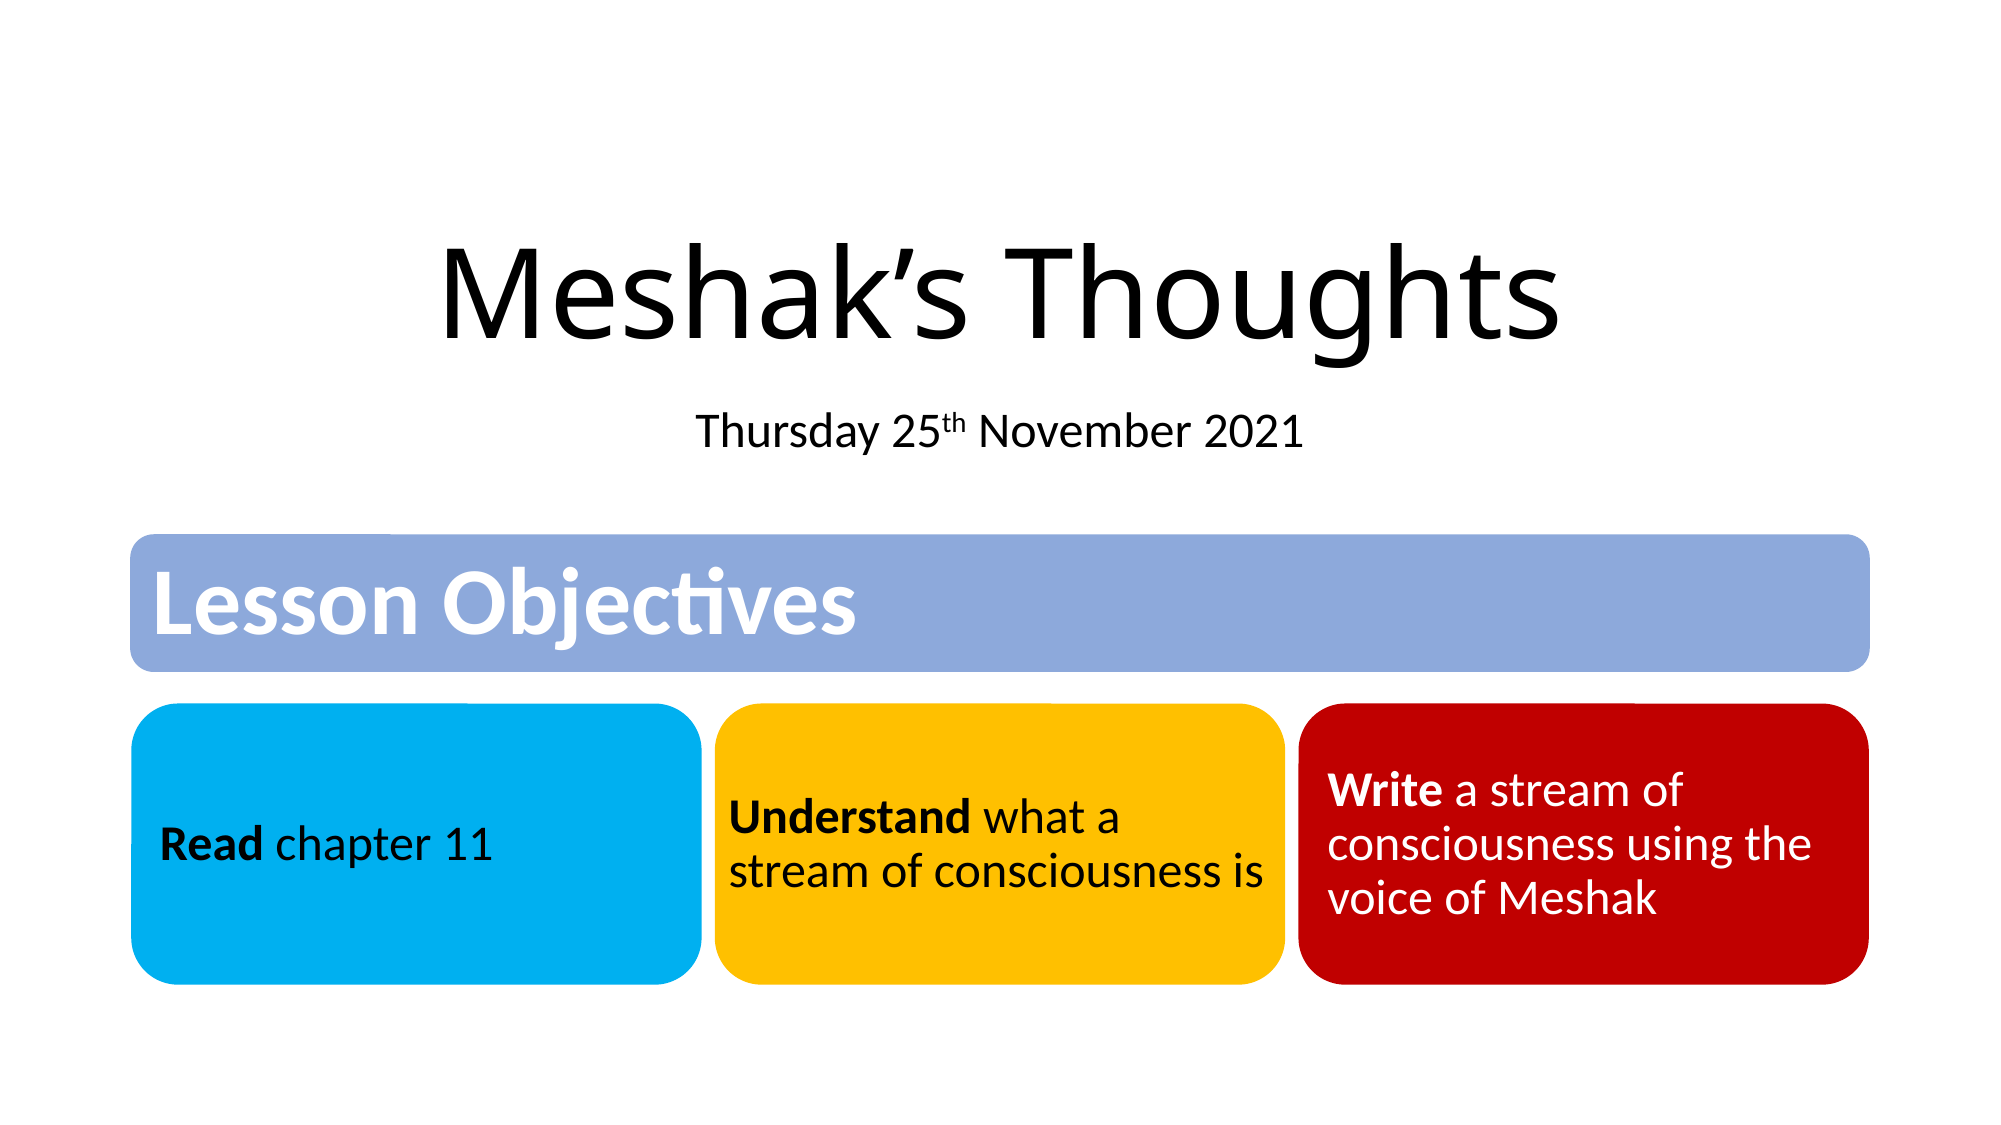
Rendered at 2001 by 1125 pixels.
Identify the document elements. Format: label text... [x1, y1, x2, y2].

subtitle Thursday 25th November 2021 [249, 396, 1750, 534]
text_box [131, 535, 1869, 985]
title Meshak’s Thoughts [249, 184, 1750, 373]
